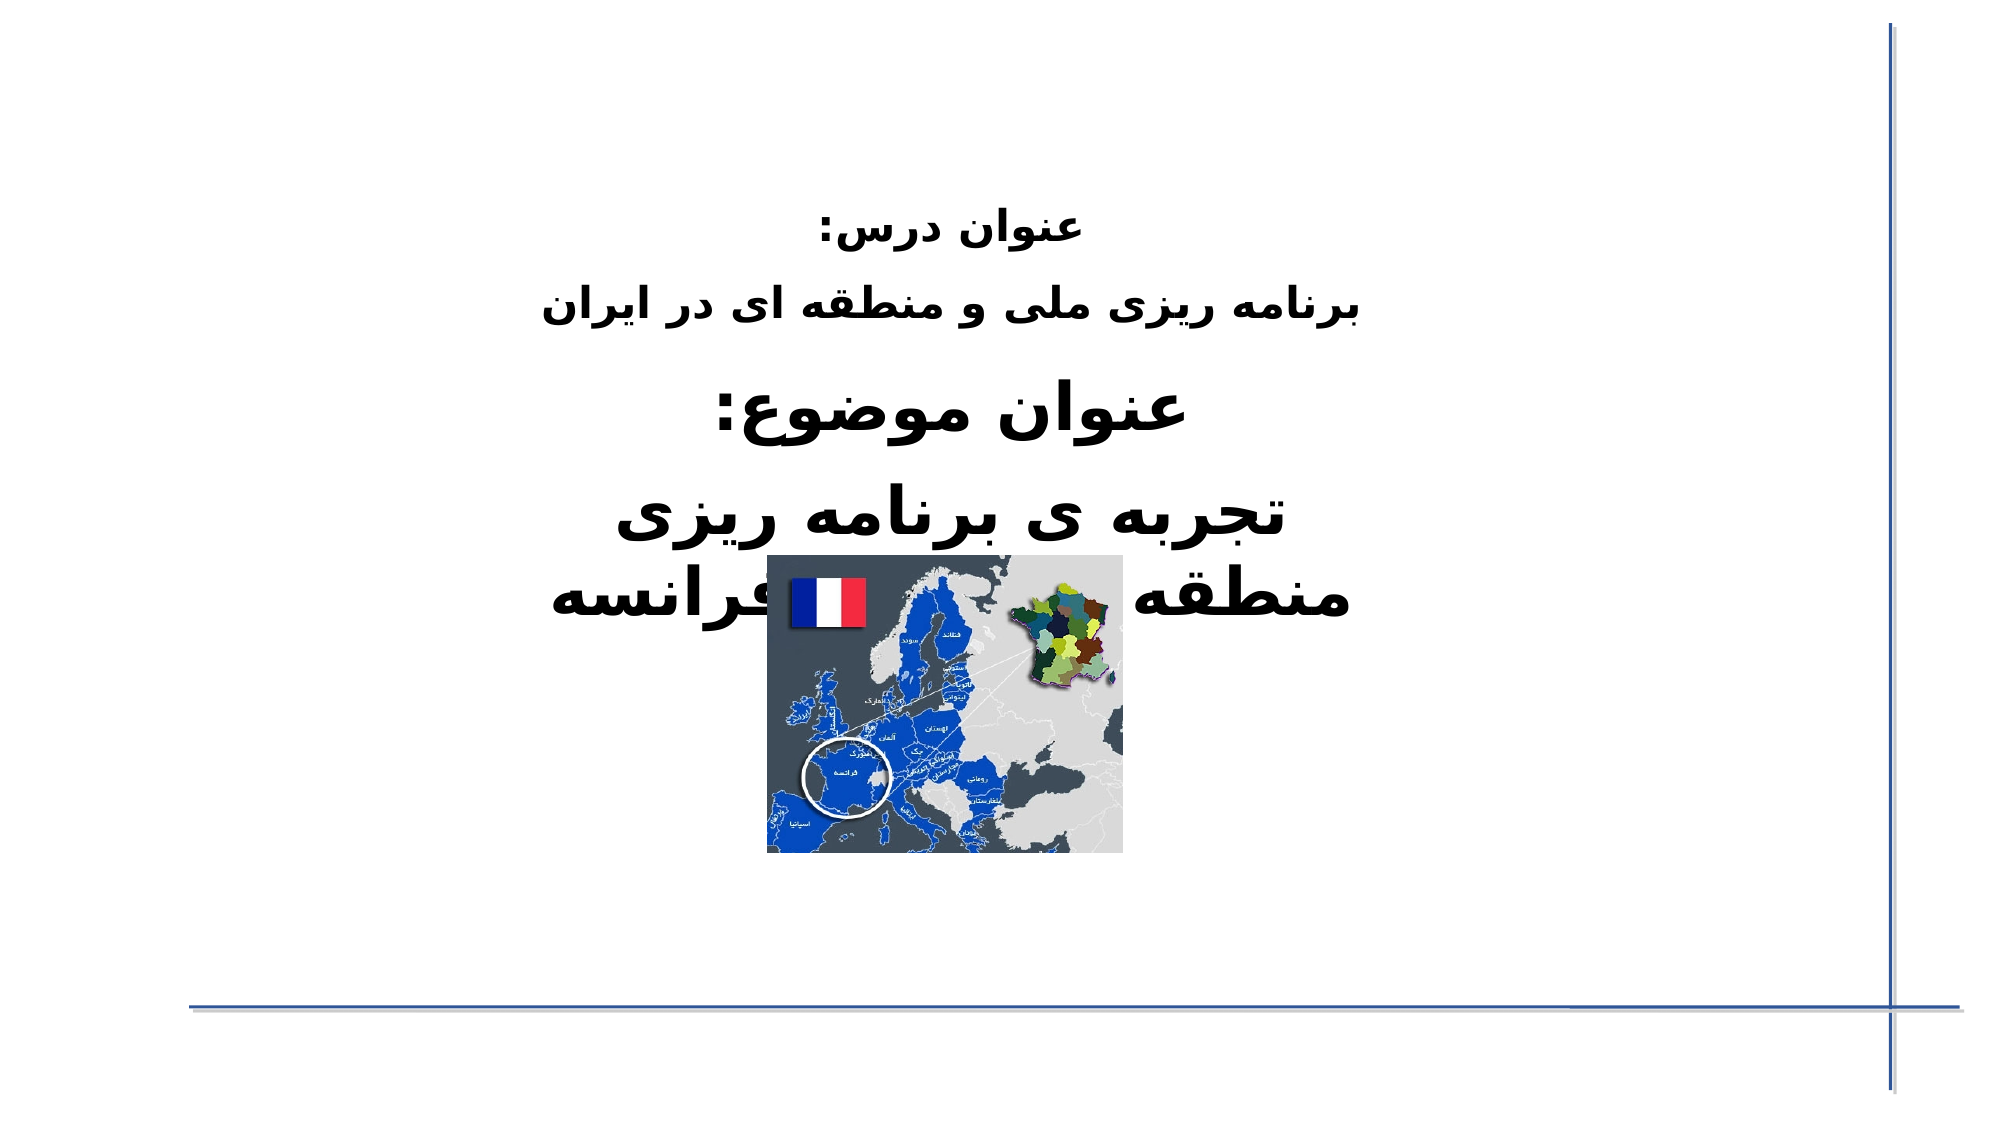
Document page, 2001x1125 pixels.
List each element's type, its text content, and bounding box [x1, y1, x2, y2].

text_box عنوان موضوع: تجربه ی برنامه ریزی منطقه ای کشور فرانسه [485, 356, 1418, 636]
picture [767, 555, 1123, 853]
text_box عنوان درس: برنامه ریزی ملی و منطقه ای در ایران [485, 189, 1418, 335]
